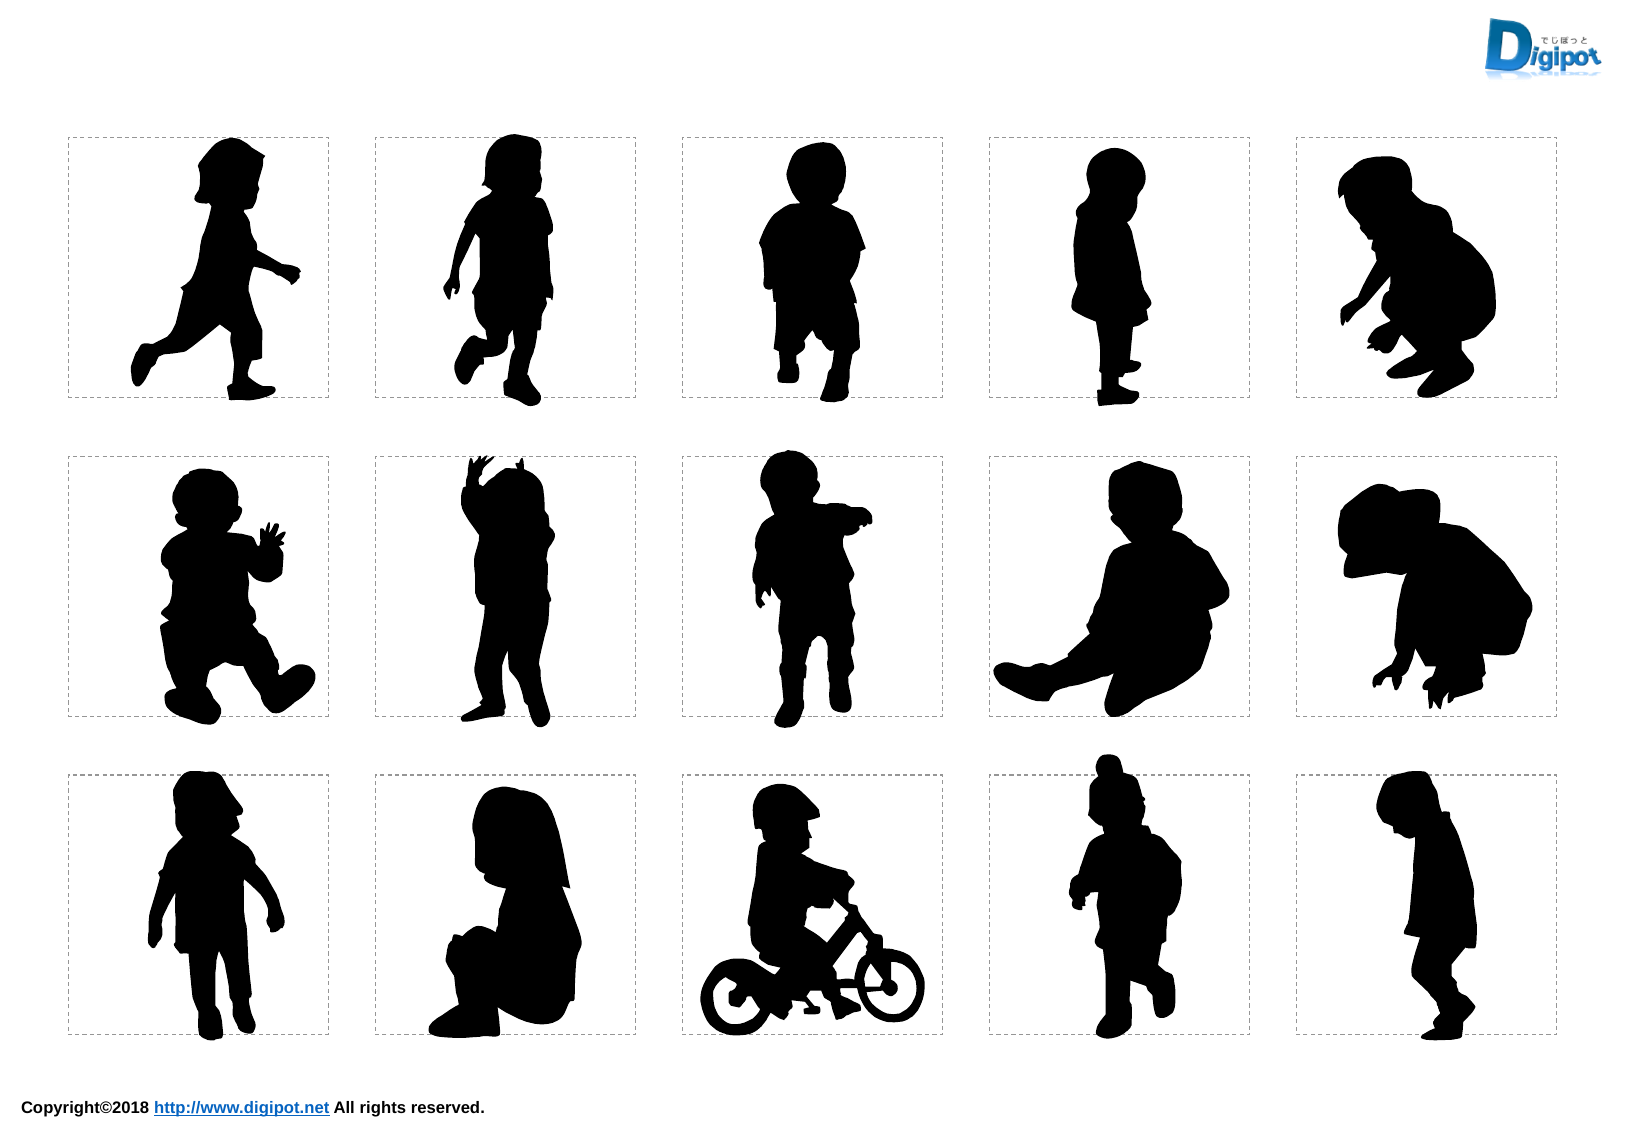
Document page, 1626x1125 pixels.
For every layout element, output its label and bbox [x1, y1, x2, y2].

text_box [428, 786, 582, 1038]
text_box [1337, 483, 1533, 710]
picture [1485, 18, 1602, 82]
text_box [130, 137, 301, 401]
text_box [1337, 156, 1496, 398]
text_box [758, 142, 866, 403]
text_box [1376, 771, 1477, 1041]
text_box [752, 450, 873, 728]
text_box [1068, 754, 1182, 1039]
text_box [460, 455, 555, 728]
text_box [1071, 147, 1152, 407]
text_box [147, 771, 285, 1041]
text_box [443, 134, 554, 407]
text_box [160, 468, 316, 725]
text_box [700, 783, 925, 1036]
text_box [993, 461, 1230, 717]
